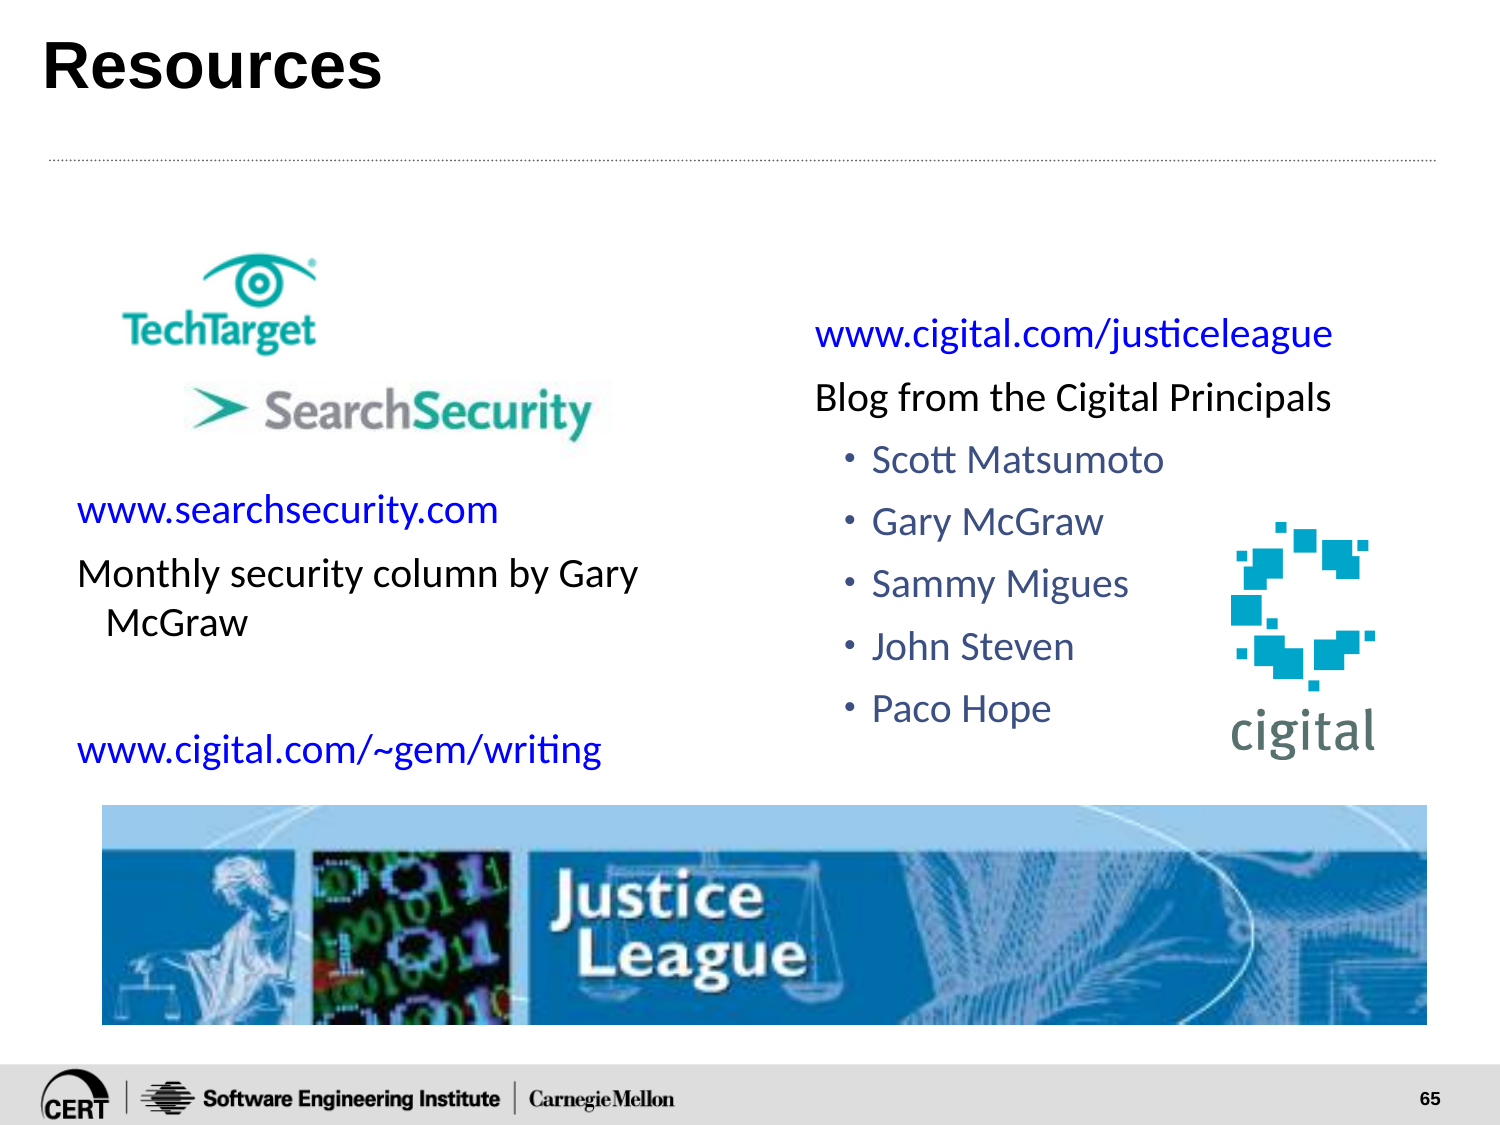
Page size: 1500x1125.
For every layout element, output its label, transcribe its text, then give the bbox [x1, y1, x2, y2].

picture [102, 804, 1427, 1025]
list www.cigital.com/justiceleague Blog from the Cigital Principals Scott Matsumoto Gary McGraw Sammy Migues John Steven Paco Hope [796, 190, 1438, 1014]
picture [1231, 522, 1376, 760]
list www.searchsecurity.com Monthly security column by Gary McGraw www.cigital.com/~gem/writing [58, 190, 713, 1014]
picture [102, 187, 616, 467]
title Resources [42, 37, 1434, 155]
picture [24, 1065, 688, 1125]
